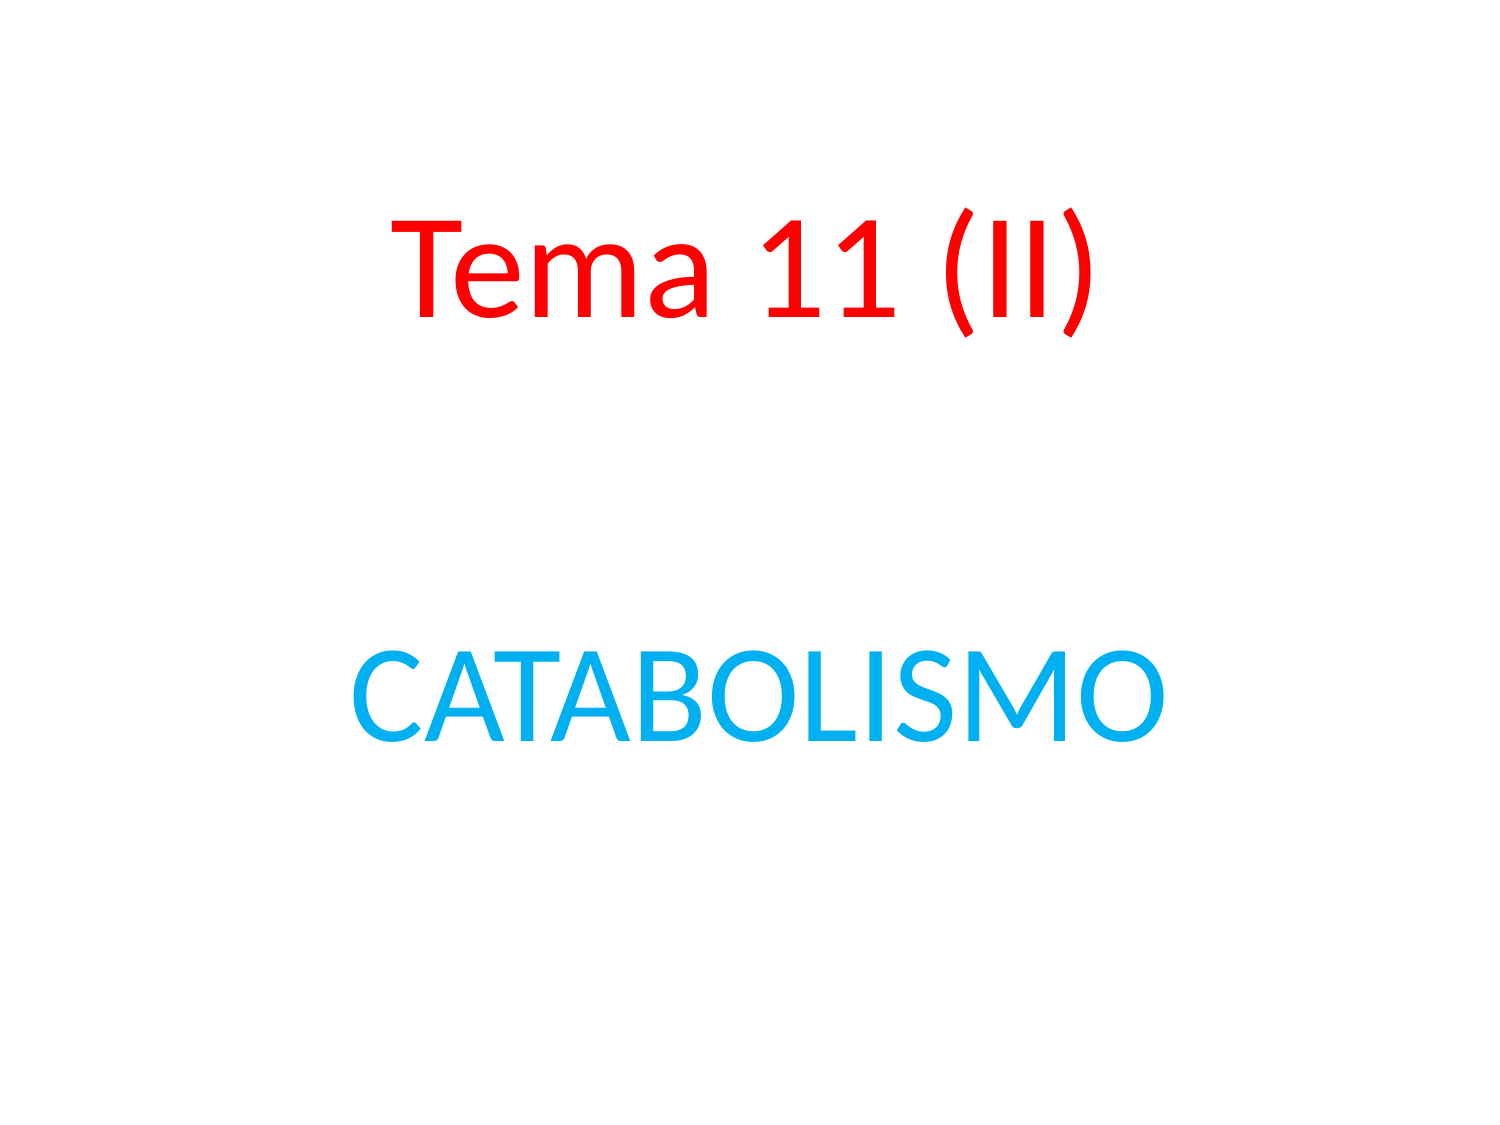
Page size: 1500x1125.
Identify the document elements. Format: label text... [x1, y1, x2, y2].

title Tema 11 (II) [105, 117, 1388, 399]
subtitle CATABOLISMO [234, 492, 1285, 780]
